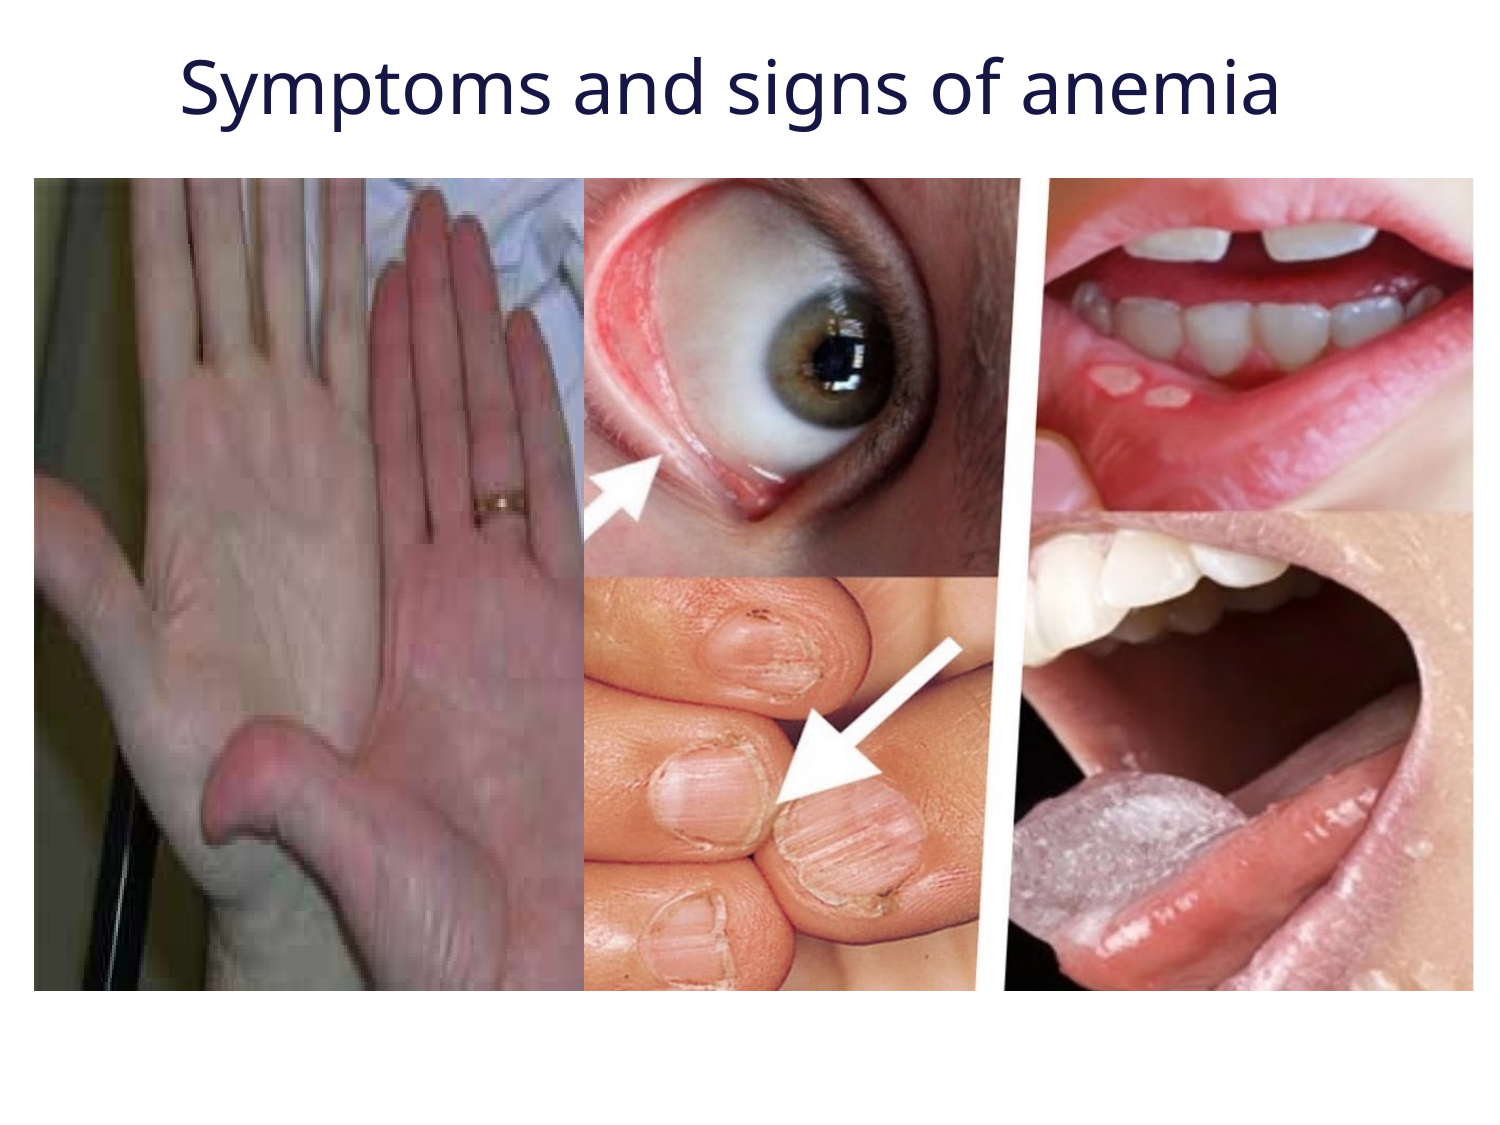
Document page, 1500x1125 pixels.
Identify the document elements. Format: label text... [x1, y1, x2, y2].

picture [34, 178, 1474, 991]
title Symptoms and signs of anemia [56, 0, 1407, 177]
